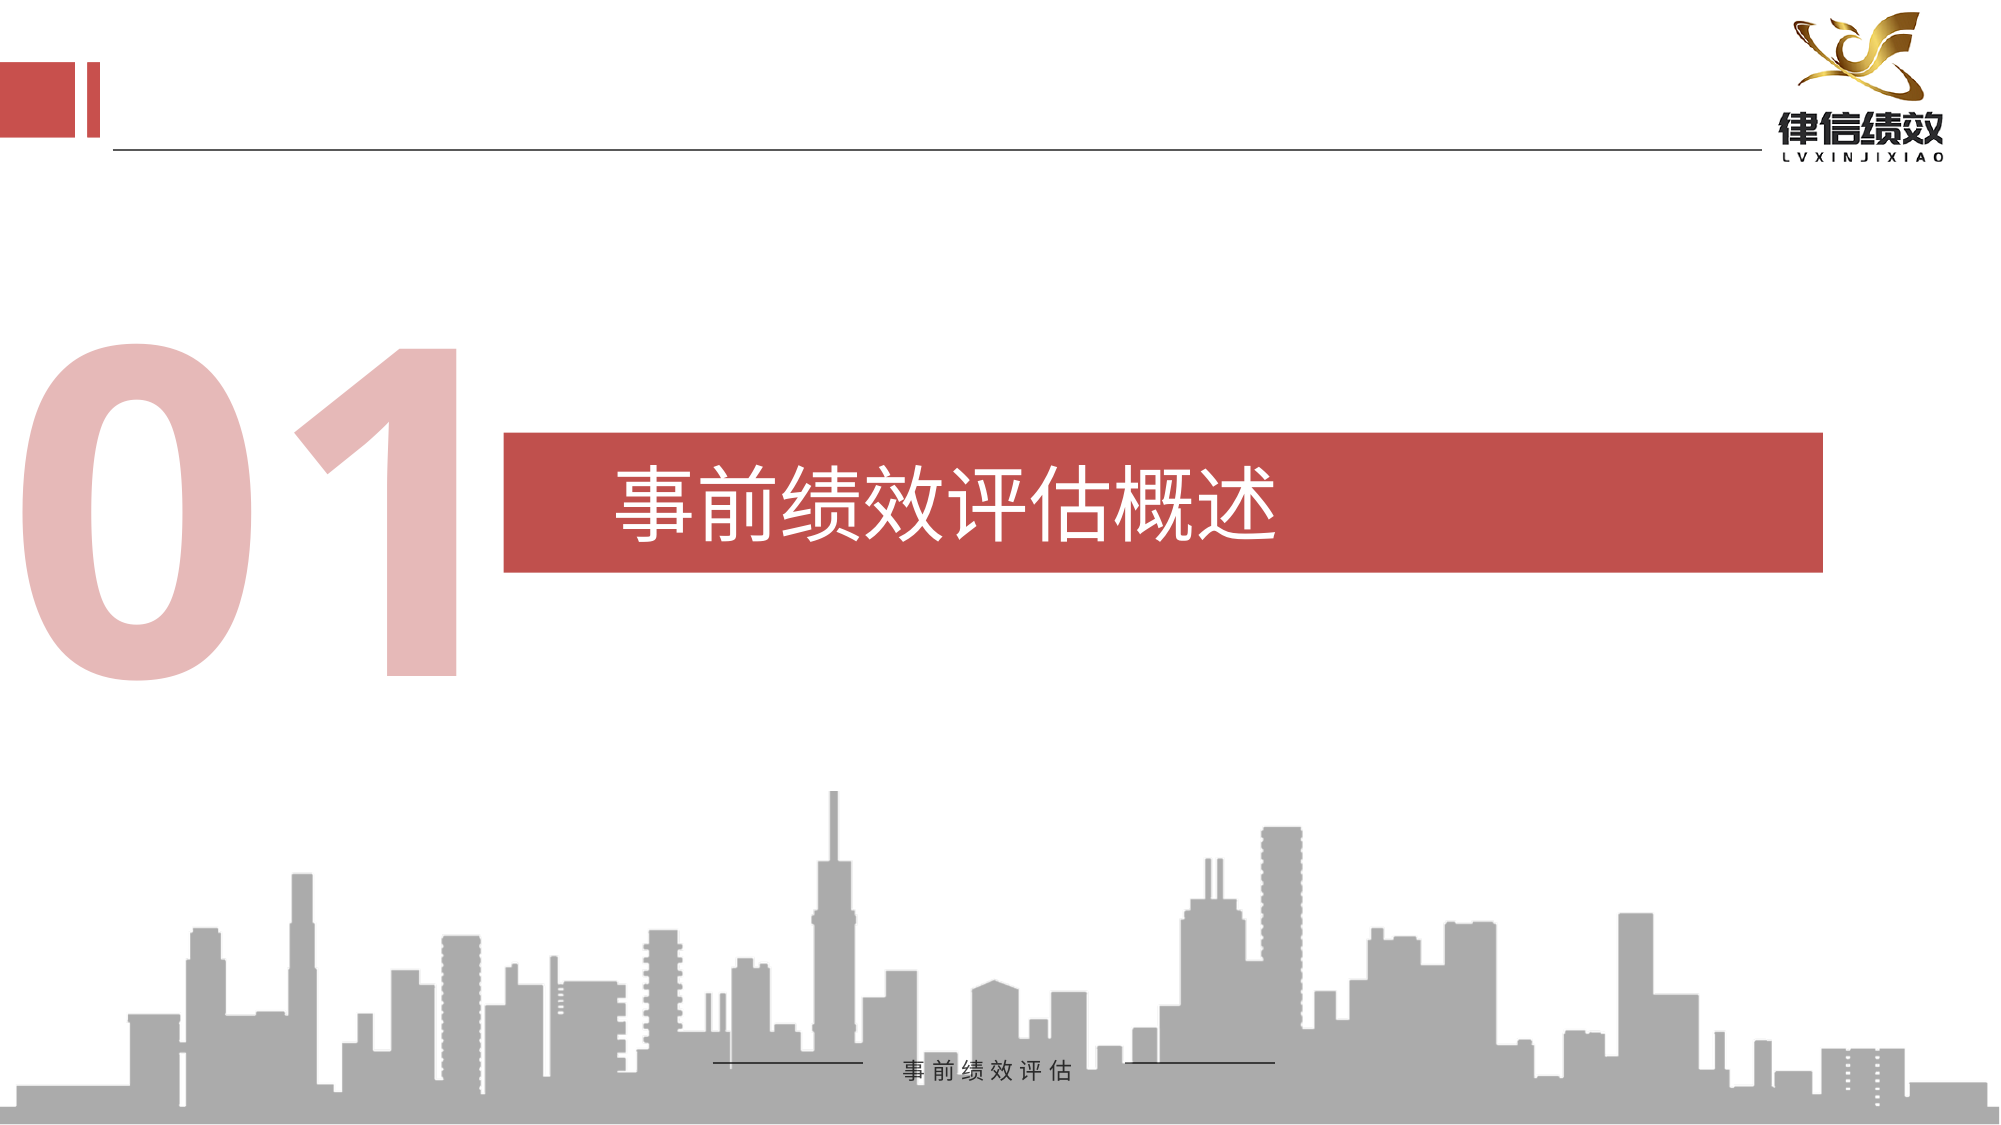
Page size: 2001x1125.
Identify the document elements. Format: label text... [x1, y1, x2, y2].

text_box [503, 432, 1947, 573]
text_box [0, 790, 2000, 1125]
picture [1762, 0, 1959, 175]
text_box 01 [0, 211, 545, 776]
